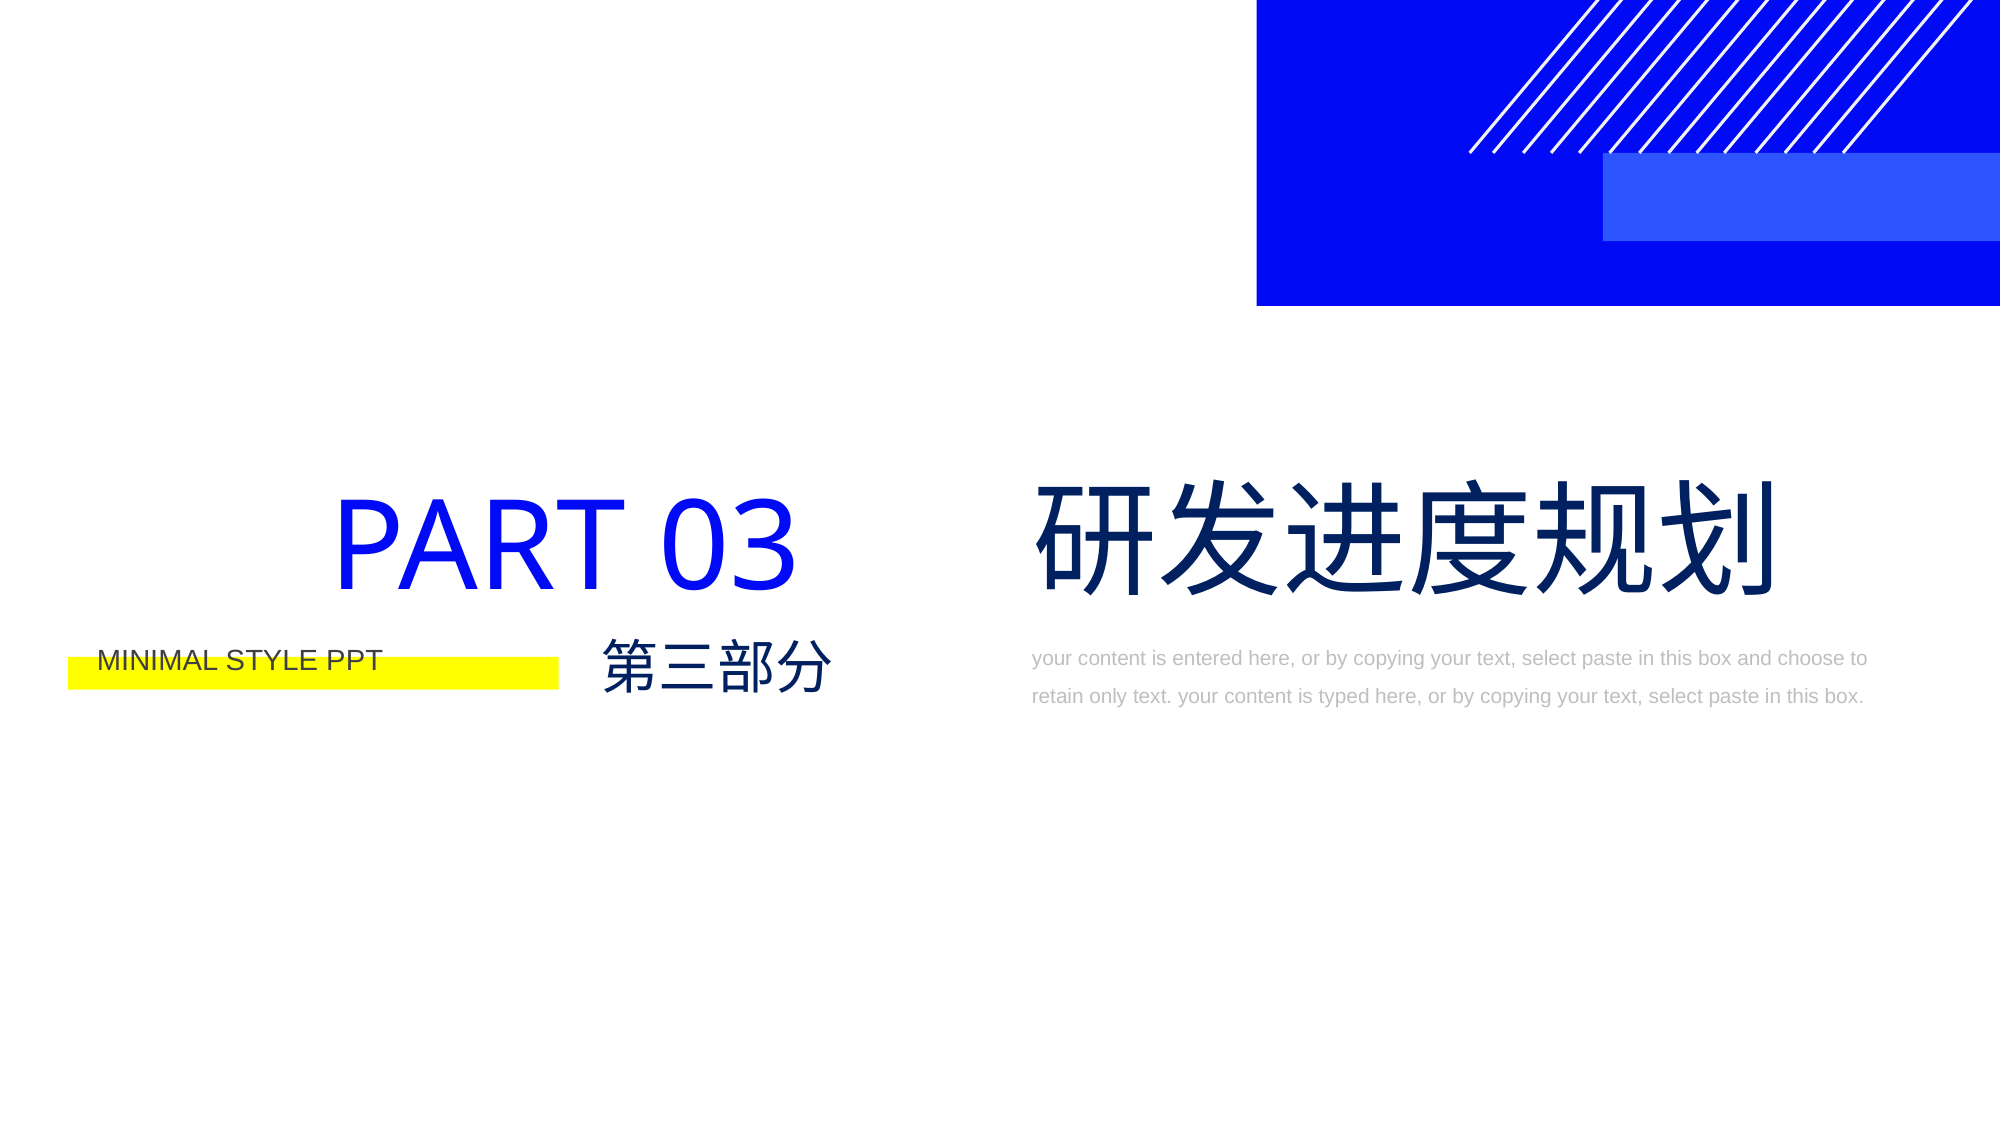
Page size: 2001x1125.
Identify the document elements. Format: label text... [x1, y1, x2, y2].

text_box [1602, 153, 2000, 242]
text_box PART 03 [314, 456, 817, 622]
text_box [1256, 0, 2000, 307]
text_box your content is entered here, or by copying your text, select paste in this box and choose to retain only text. your content is typed here, or by copying your text, select paste in this box. [1017, 625, 1923, 715]
text_box MINIMAL STYLE PPT [82, 633, 535, 684]
text_box [67, 656, 560, 691]
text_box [1469, 0, 2000, 153]
text_box 第三部分 [586, 622, 870, 708]
text_box 研发进度规划 [1017, 453, 1864, 619]
